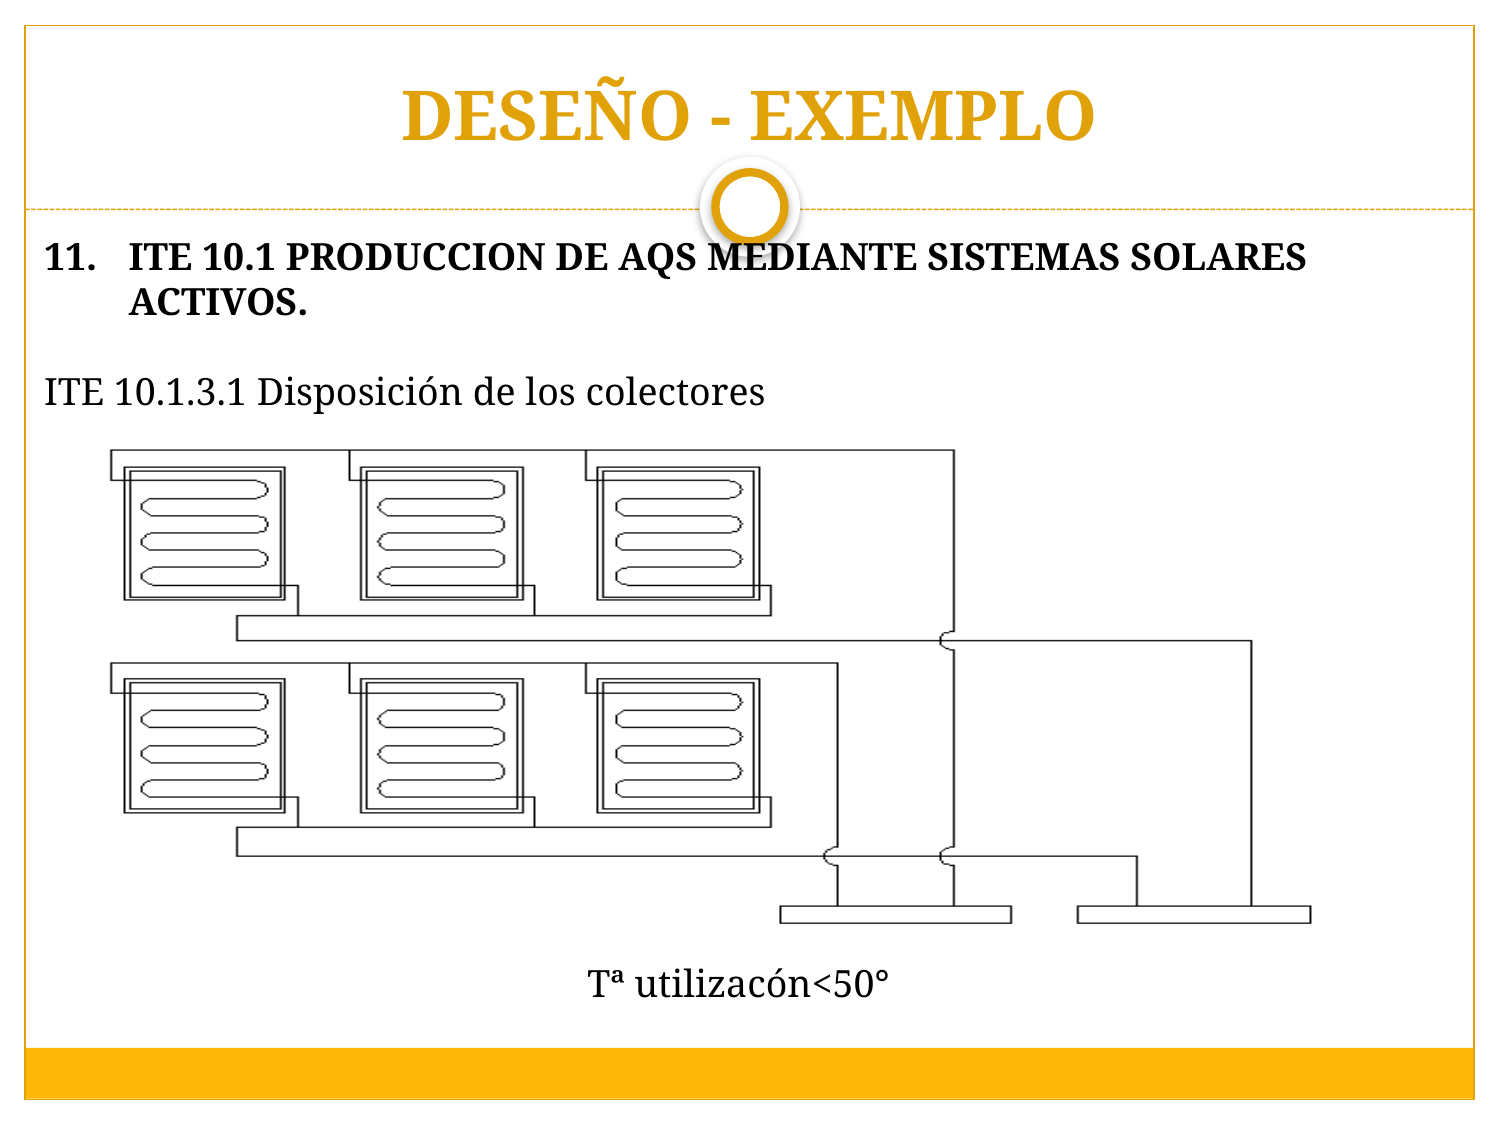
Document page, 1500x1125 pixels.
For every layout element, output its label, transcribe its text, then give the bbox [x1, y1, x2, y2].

title DESEÑO - EXEMPLO [49, 37, 1450, 162]
picture [83, 422, 1329, 949]
text_box ITE 10.1 PRODUCCION DE AQS MEDIANTE SISTEMAS SOLARES ACTIVOS. ITE 10.1.3.1 Disposición de los colectores [29, 225, 1471, 421]
text_box Tª utilizacón<50° [572, 959, 928, 1012]
